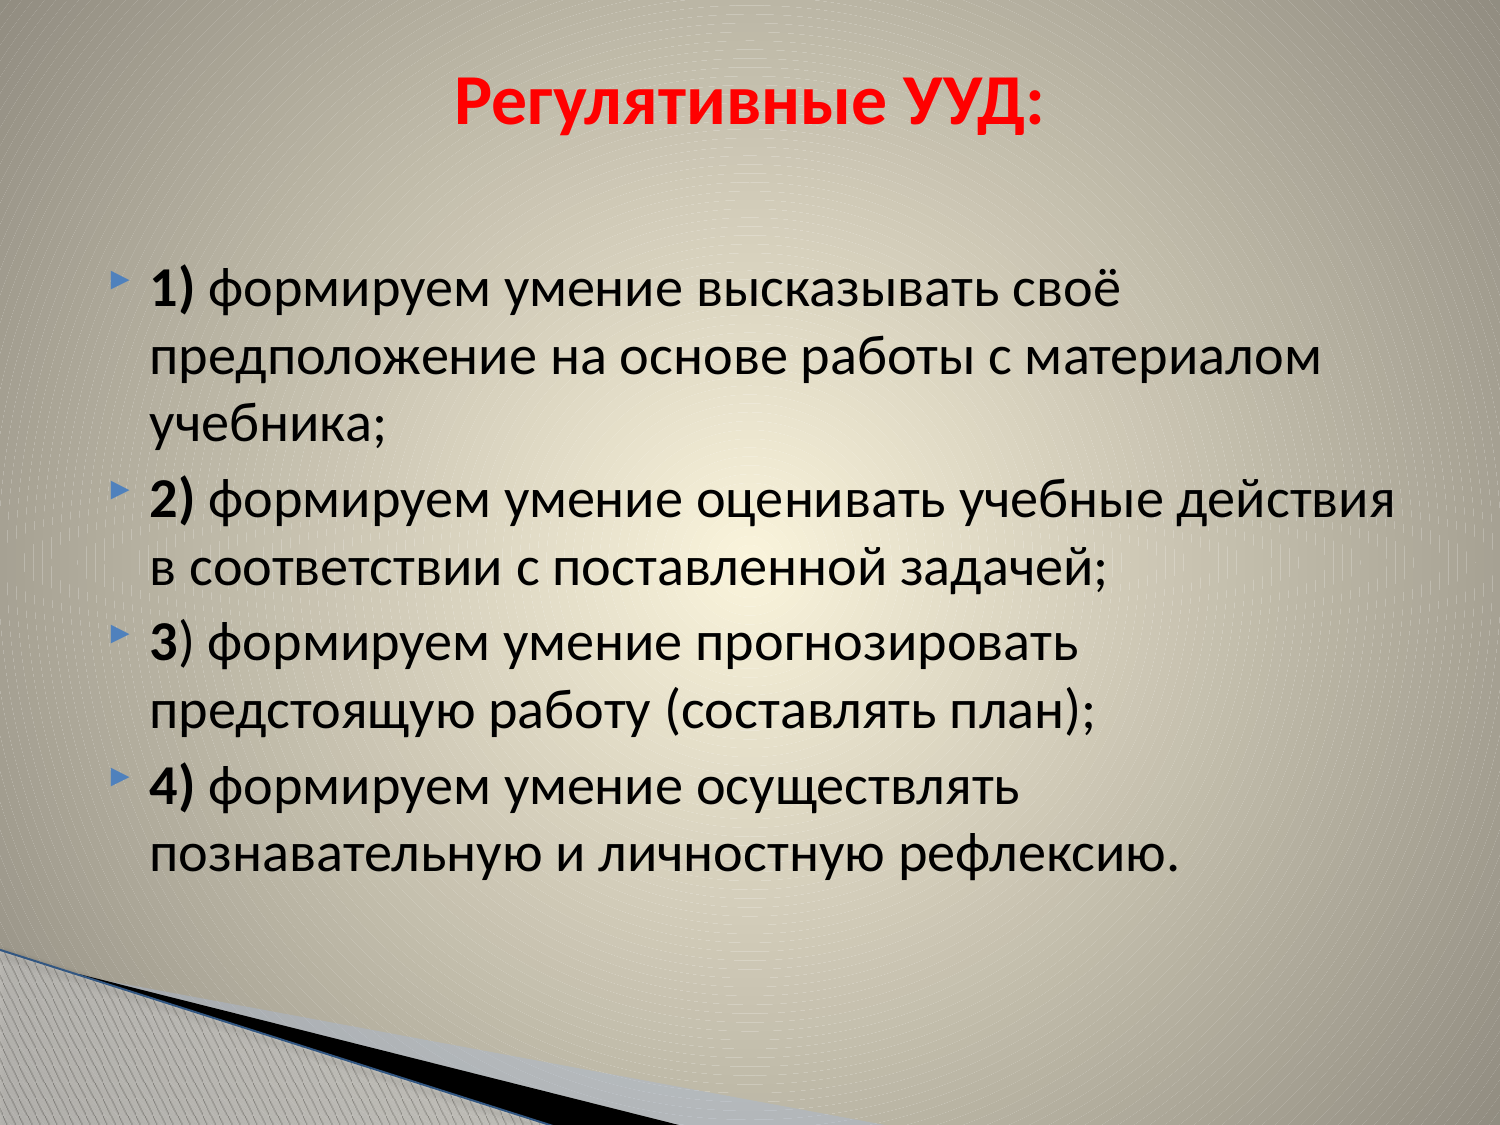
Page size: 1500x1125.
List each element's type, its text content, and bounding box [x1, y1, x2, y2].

list 1) формируем умение высказывать своё предположение на основе работы с материалом учебника; 2) формируем умение оценивать учебные действия в соответствии с поставленной задачей; 3) формируем умение прогнозировать предстоящую работу (составлять план); 4) формируем умение осуществлять познавательную и личностную рефлексию. [75, 243, 1425, 986]
title Регулятивные УУД: [75, 45, 1425, 233]
